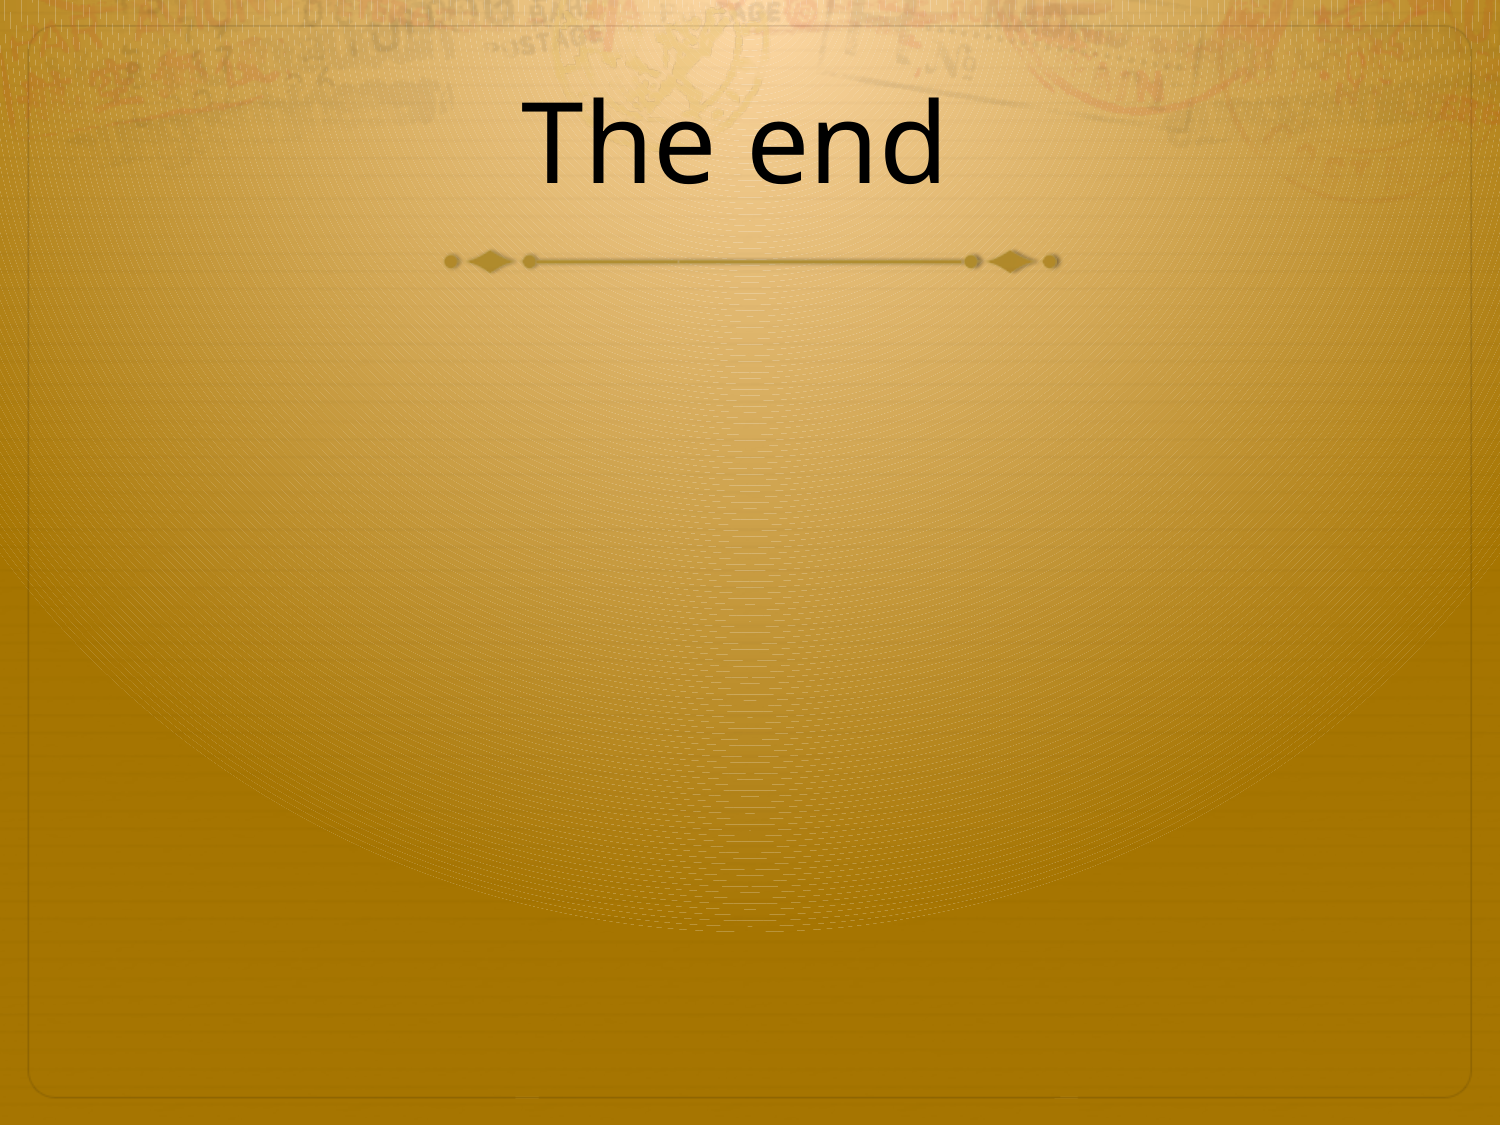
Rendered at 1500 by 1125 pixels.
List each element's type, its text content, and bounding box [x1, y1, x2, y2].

picture [0, 0, 1500, 1125]
title The end [93, 45, 1407, 233]
